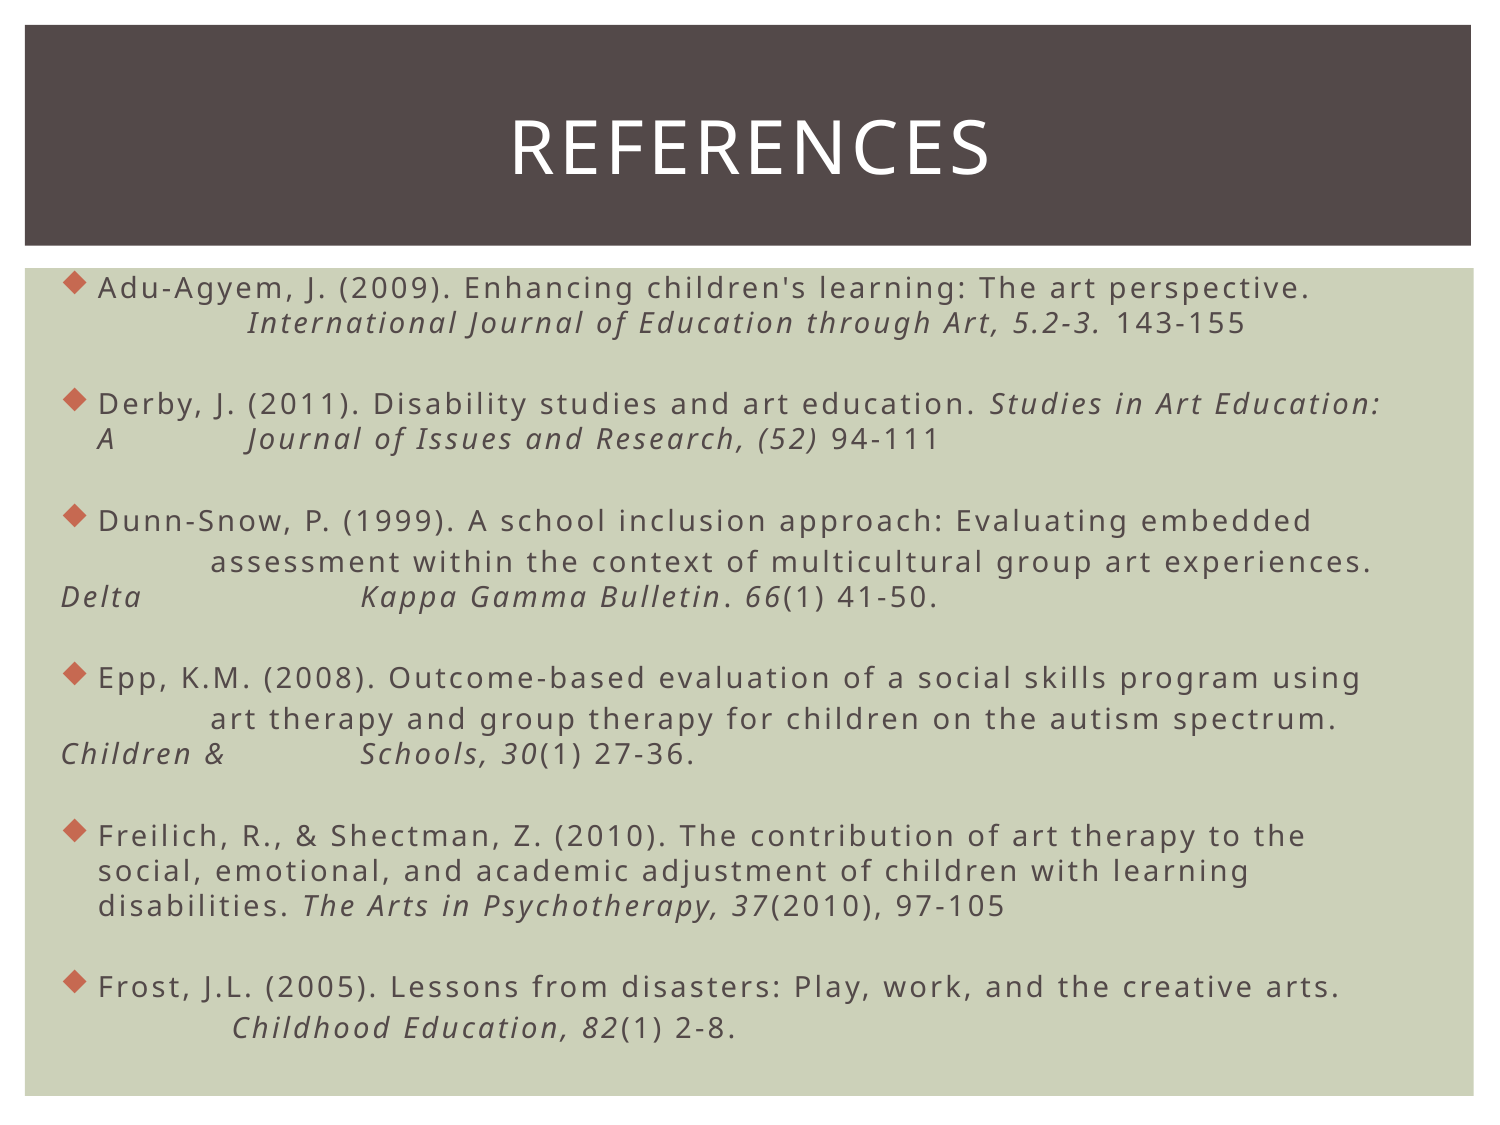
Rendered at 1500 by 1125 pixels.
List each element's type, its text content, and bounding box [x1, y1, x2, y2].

list Adu-Agyem, J. (2009). Enhancing children's learning: The art perspective. International Journal of Education through Art, 5.2-3. 143-155 Derby, J. (2011). Disability studies and art education. Studies in Art Education: A Journal of Issues and Research, (52) 94-111 Dunn-Snow, P. (1999). A school inclusion approach: Evaluating embedded assessment within the context of multicultural group art experiences. Delta Kappa Gamma Bulletin. 66(1) 41-50. Epp, K.M. (2008). Outcome-based evaluation of a social skills program using art therapy and group therapy for children on the autism spectrum. Children & Schools, 30(1) 27-36. Freilich, R., & Shectman, Z. (2010). The contribution of art therapy to the social, emotional, and academic adjustment of children with learning disabilities. The Arts in Psychotherapy, 37(2010), 97-105 Frost, J.L. (2005). Lessons from disasters: Play, work, and the creative arts. Childhood Education, 82(1) 2-8. [37, 261, 1418, 1125]
title references [62, 58, 1438, 232]
